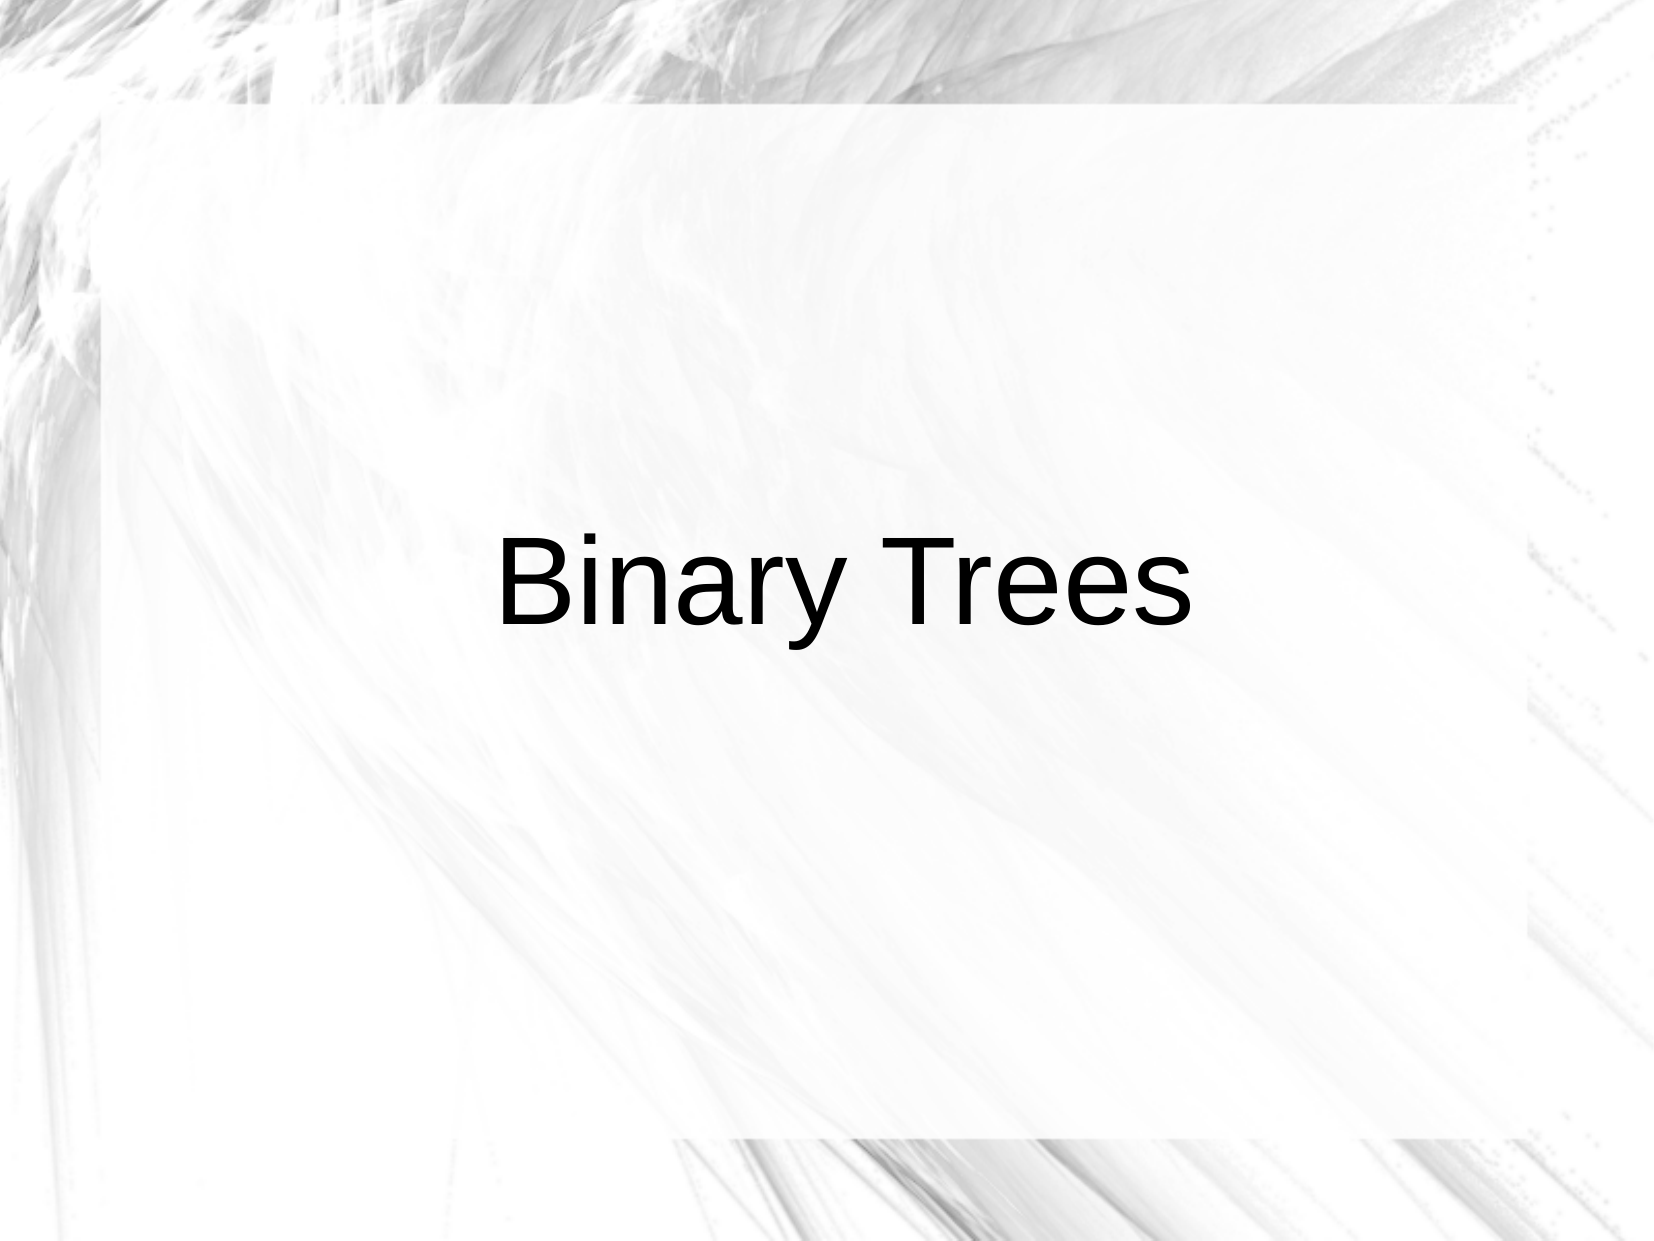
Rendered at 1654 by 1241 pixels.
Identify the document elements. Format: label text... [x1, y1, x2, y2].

picture [0, 0, 1654, 1241]
list Binary Trees [118, 319, 1571, 1102]
